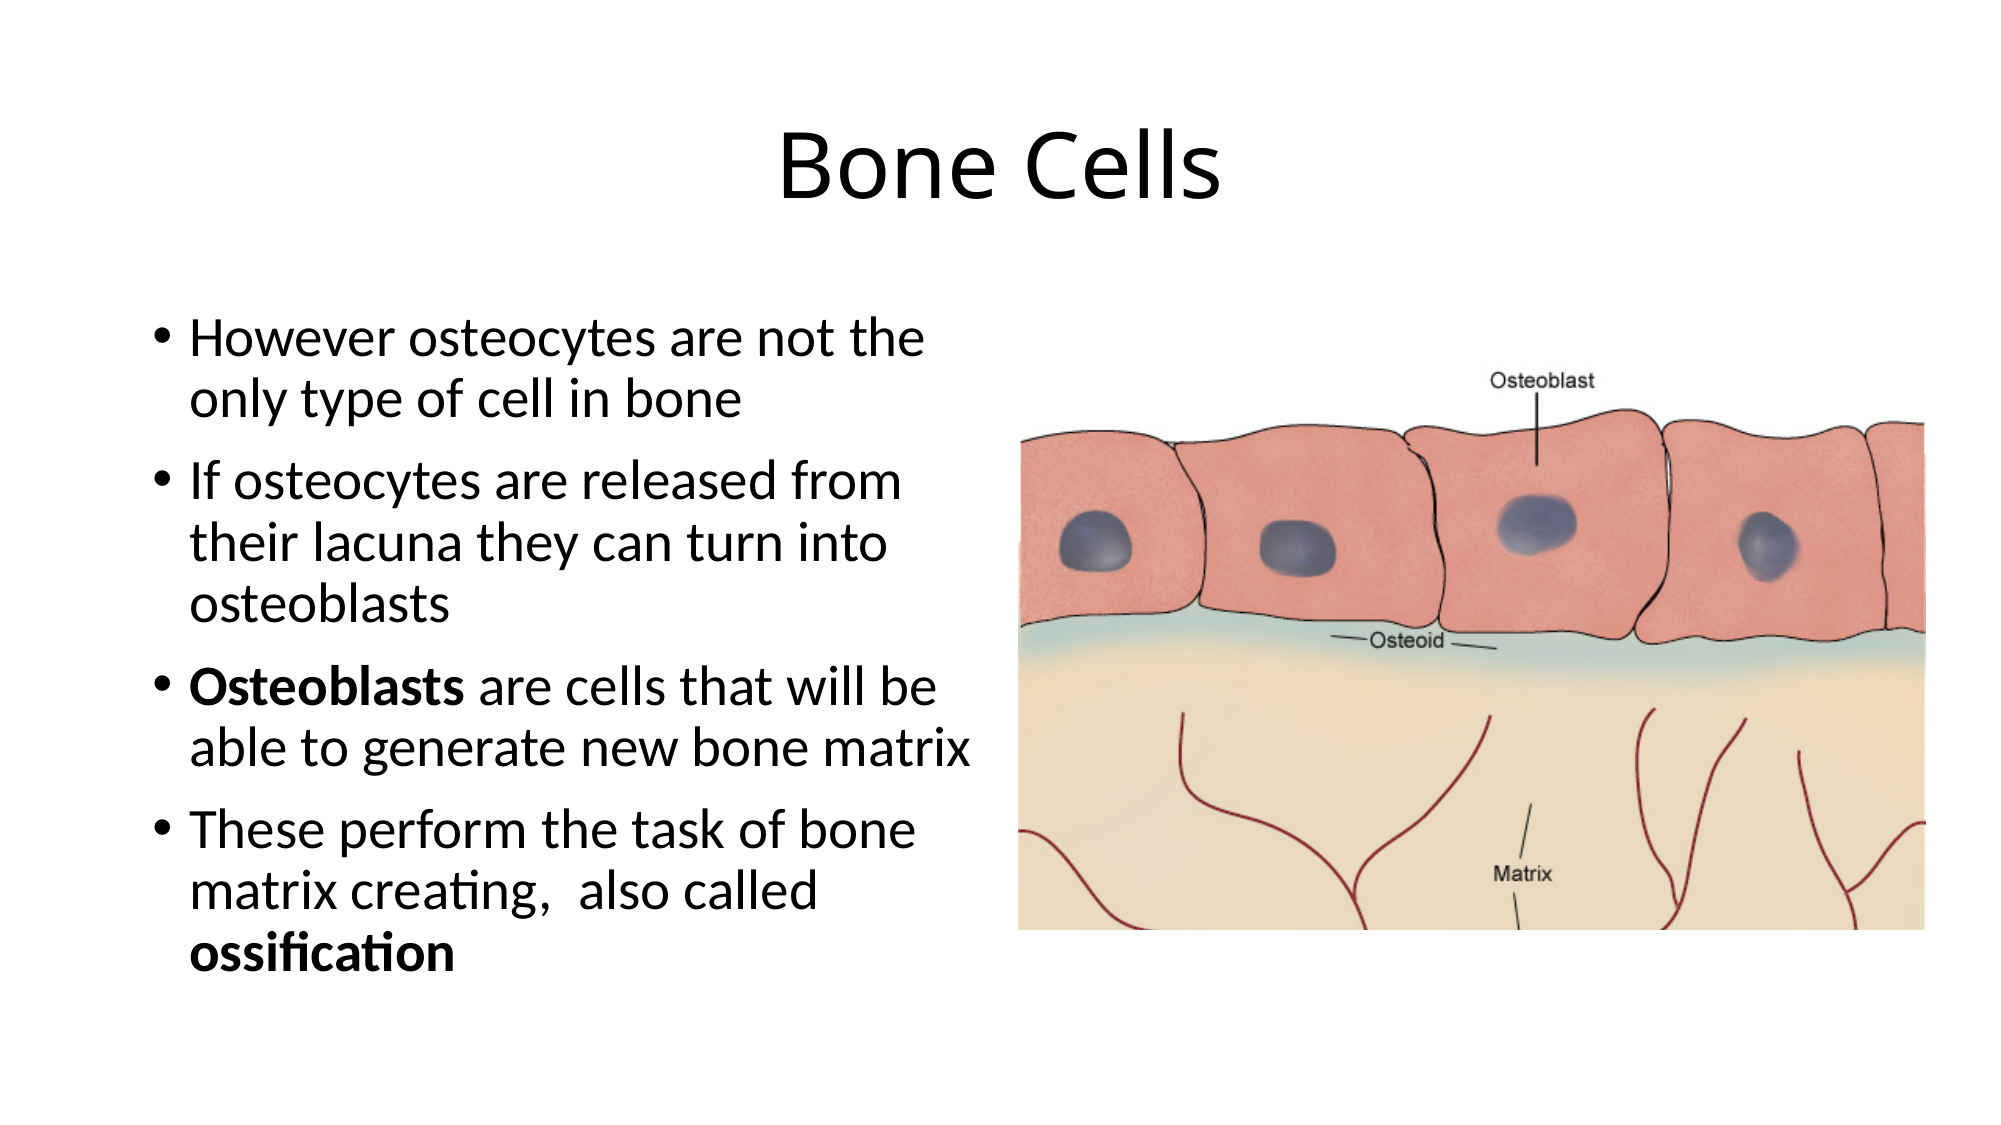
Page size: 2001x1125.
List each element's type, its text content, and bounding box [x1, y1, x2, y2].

picture [1018, 313, 1926, 930]
title Bone Cells [137, 59, 1863, 278]
list However osteocytes are not the only type of cell in bone If osteocytes are released from their lacuna they can turn into osteoblasts Osteoblasts are cells that will be able to generate new bone matrix These perform the task of bone matrix creating, also called ossification [137, 299, 988, 1014]
